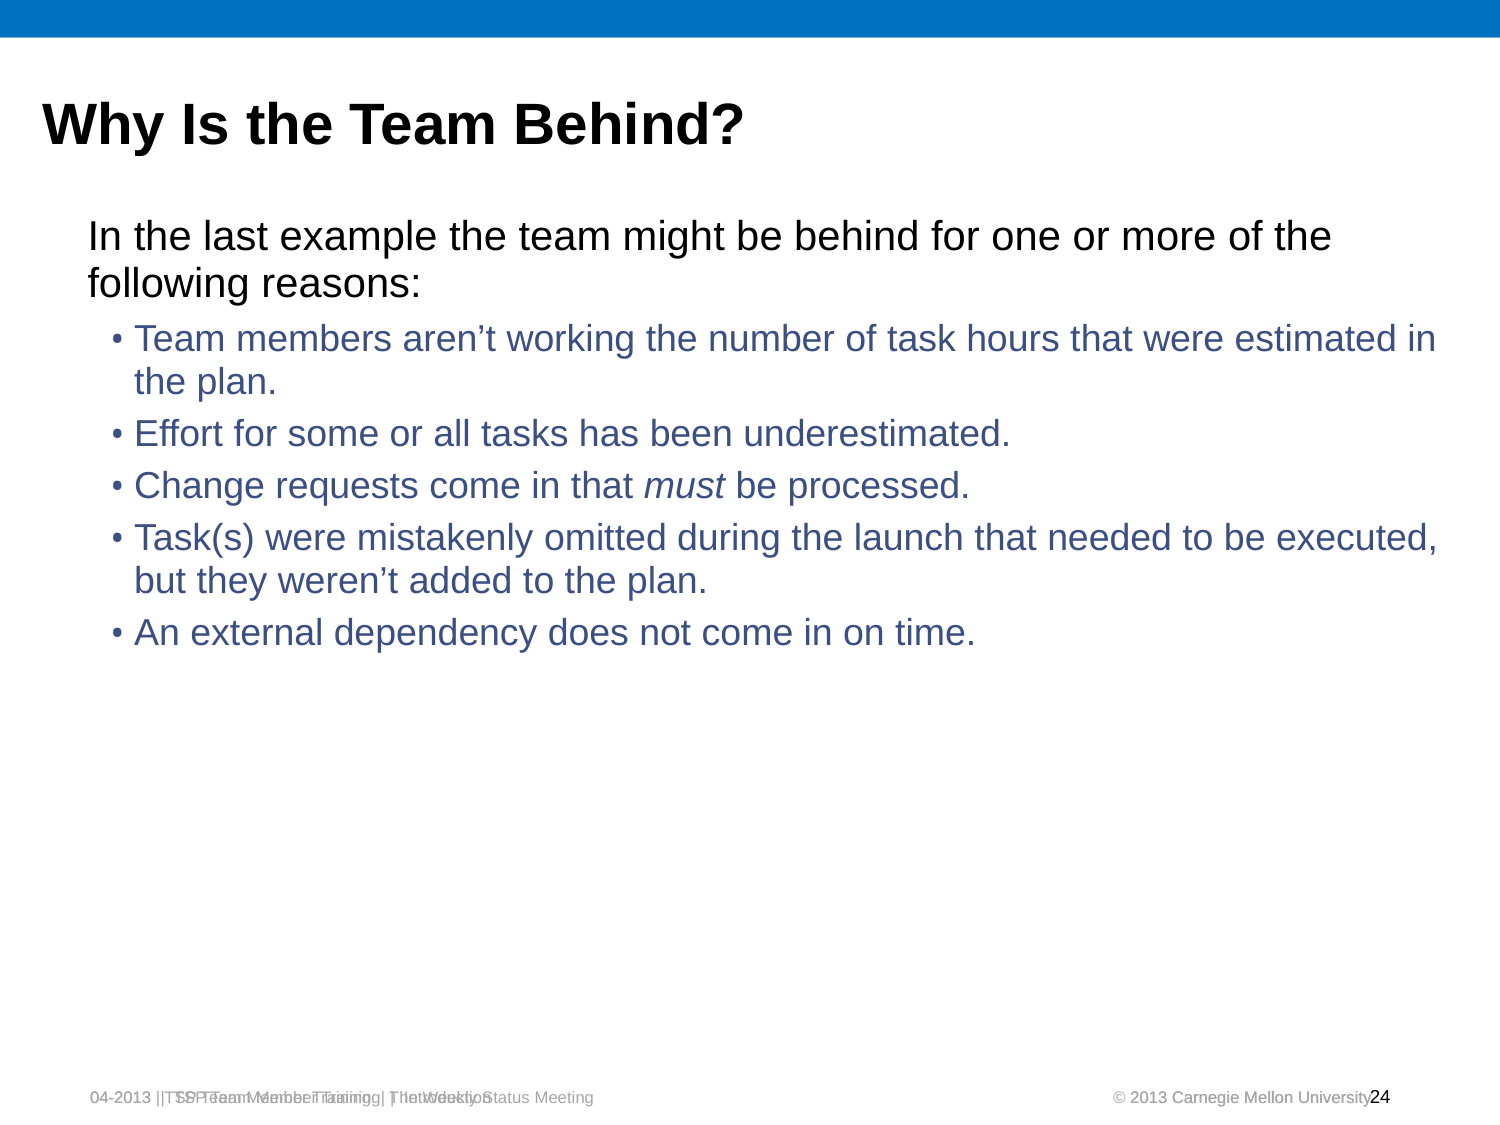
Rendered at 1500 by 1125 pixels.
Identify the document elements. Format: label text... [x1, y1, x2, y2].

title Why Is the Team Behind? [41, 99, 1438, 157]
list In the last example the team might be behind for one or more of the following reasons: Team members aren’t working the number of task hours that were estimated in the plan. Effort for some or all tasks has been underestimated. Change requests come in that must be processed. Task(s) were mistakenly omitted during the launch that needed to be executed, but they weren’t added to the plan. An external dependency does not come in on time. [87, 212, 1440, 1026]
